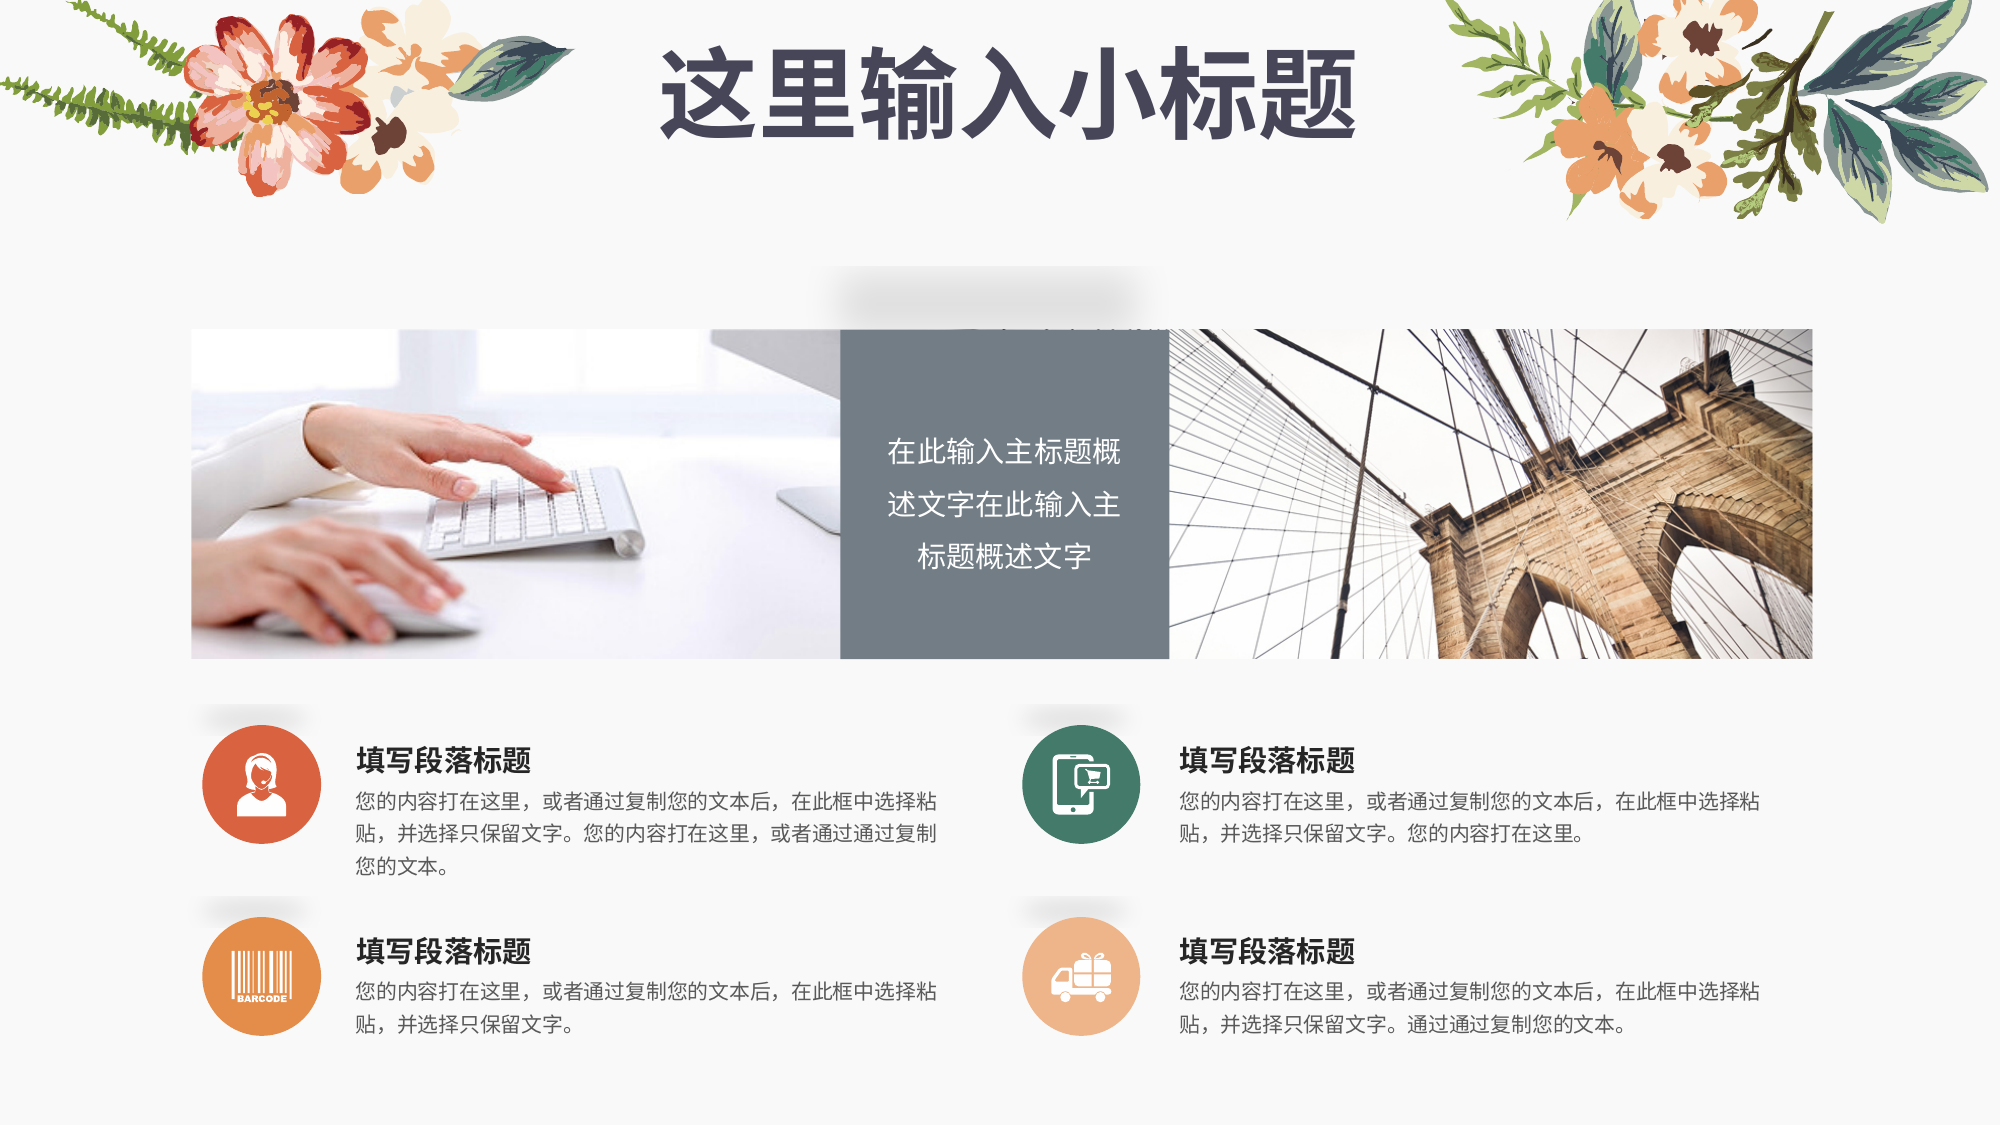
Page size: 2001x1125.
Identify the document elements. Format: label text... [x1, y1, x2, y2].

text_box 您的内容打在这里，或者通过复制您的文本后，在此框中选择粘贴，并选择只保留文字。您的内容打在这里。 [1164, 773, 1779, 854]
text_box [1074, 763, 1111, 799]
text_box 填写段落标题 [341, 725, 547, 773]
text_box [201, 724, 323, 845]
text_box 您的内容打在这里，或者通过复制您的文本后，在此框中选择粘贴，并选择只保留文字。通过通过复制您的文本。 [1164, 964, 1779, 1044]
text_box 在此输入主标题概述文字在此输入主标题概述文字 [839, 329, 1170, 660]
text_box [237, 753, 287, 817]
text_box [231, 950, 235, 1000]
text_box 填写段落标题 [341, 915, 547, 964]
text_box [1170, 329, 1813, 660]
picture [1441, 0, 1990, 224]
text_box [279, 950, 283, 994]
text_box [237, 995, 287, 1003]
text_box [191, 329, 839, 660]
text_box [269, 950, 274, 994]
picture [0, 0, 577, 197]
text_box [1093, 952, 1111, 973]
text_box 这里输入小标题 [643, 23, 1374, 159]
text_box [1021, 916, 1142, 1037]
text_box [1074, 952, 1092, 973]
text_box 填写段落标题 [1165, 725, 1371, 773]
text_box [201, 916, 323, 1037]
text_box [1051, 967, 1112, 1003]
text_box [1052, 754, 1094, 815]
text_box [1021, 724, 1142, 845]
text_box 您的内容打在这里，或者通过复制您的文本后，在此框中选择粘贴，并选择只保留文字。您的内容打在这里，或者通过通过复制您的文本。 [340, 773, 955, 886]
text_box 填写段落标题 [1165, 915, 1371, 964]
text_box 您的内容打在这里，或者通过复制您的文本后，在此框中选择粘贴，并选择只保留文字。 [340, 964, 955, 1044]
text_box [257, 950, 261, 994]
